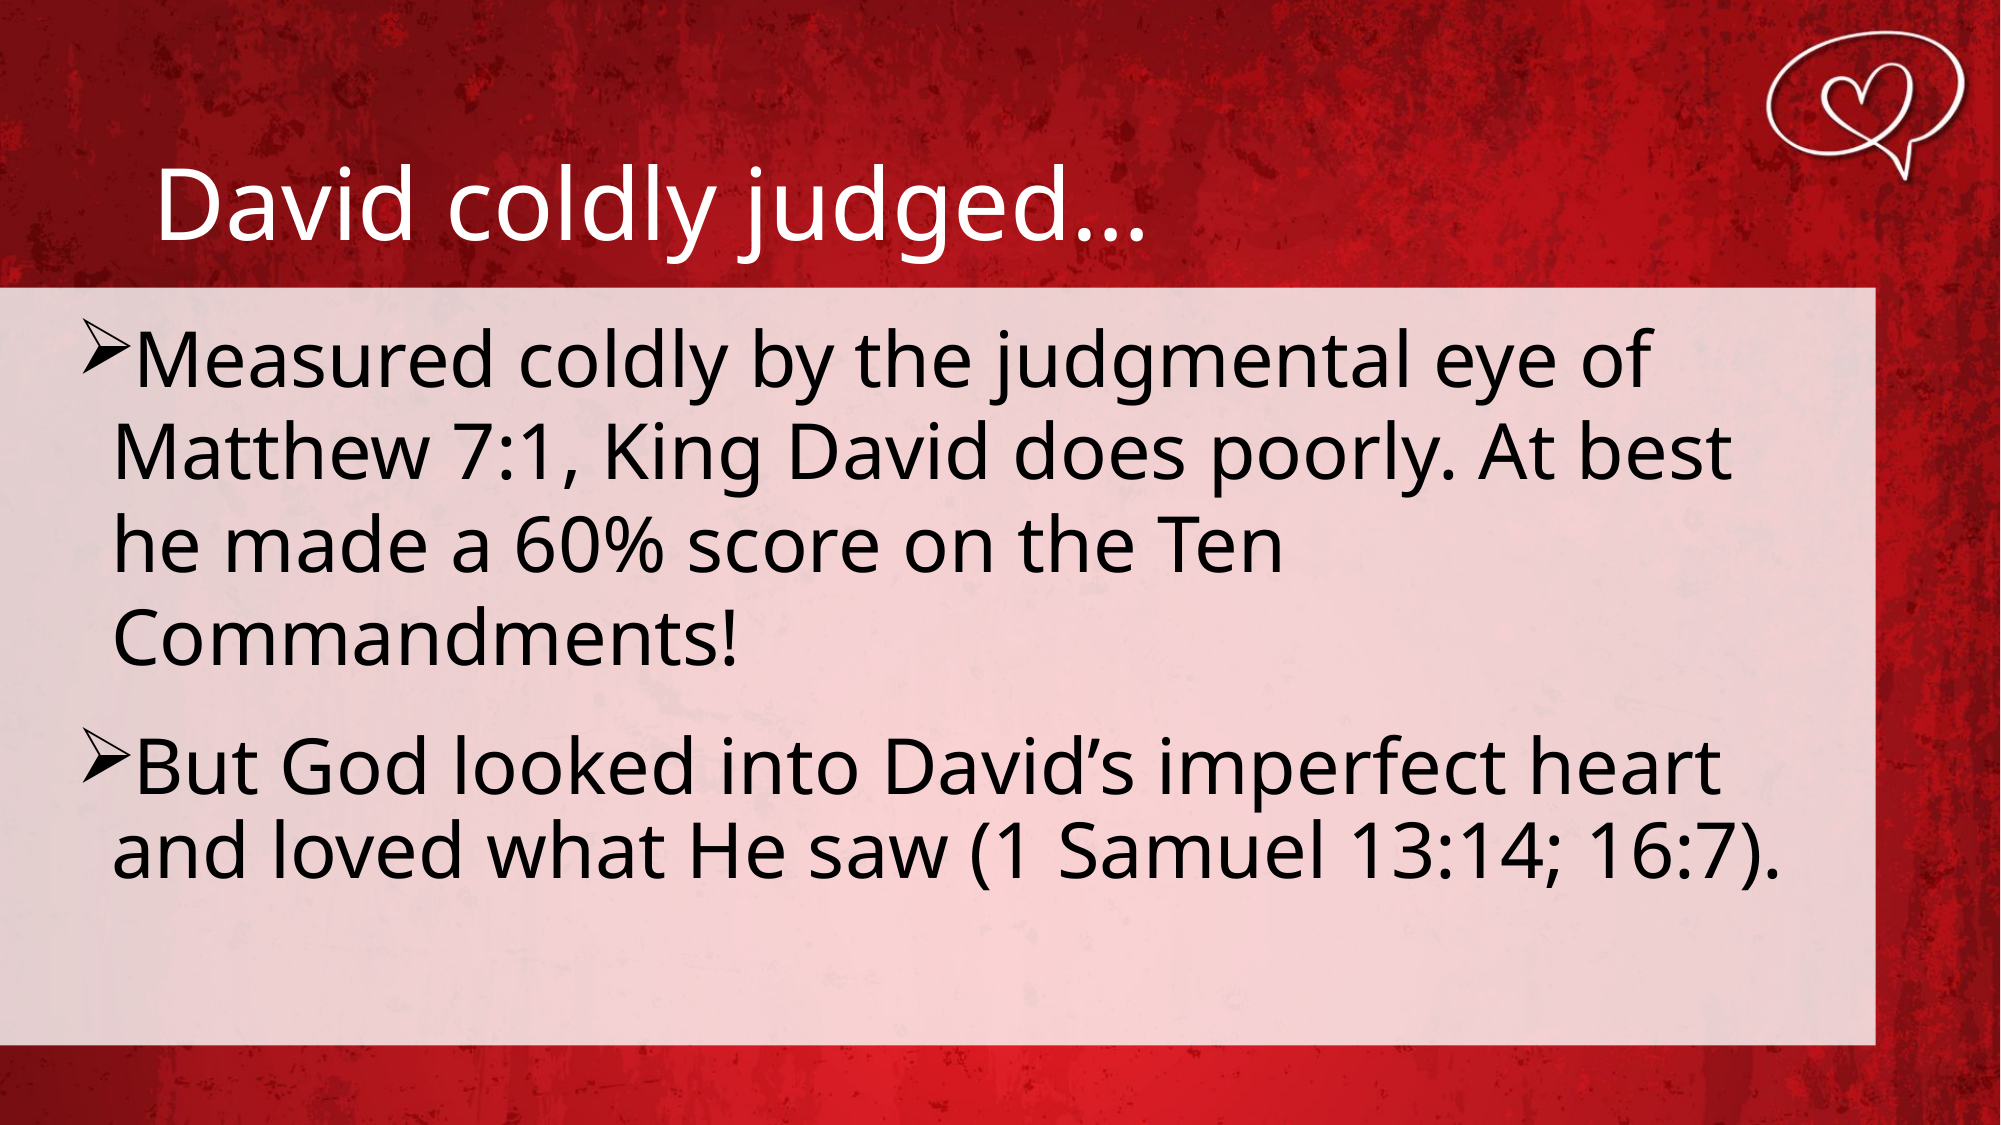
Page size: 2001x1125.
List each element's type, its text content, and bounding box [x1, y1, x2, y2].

title David coldly judged… [137, 59, 1863, 271]
list Measured coldly by the judgmental eye of Matthew 7:1, King David does poorly. At best he made a 60% score on the Ten Commandments! But God looked into David’s imperfect heart and loved what He saw (1 Samuel 13:14; 16:7). [61, 279, 1842, 926]
picture [0, 0, 2001, 1125]
